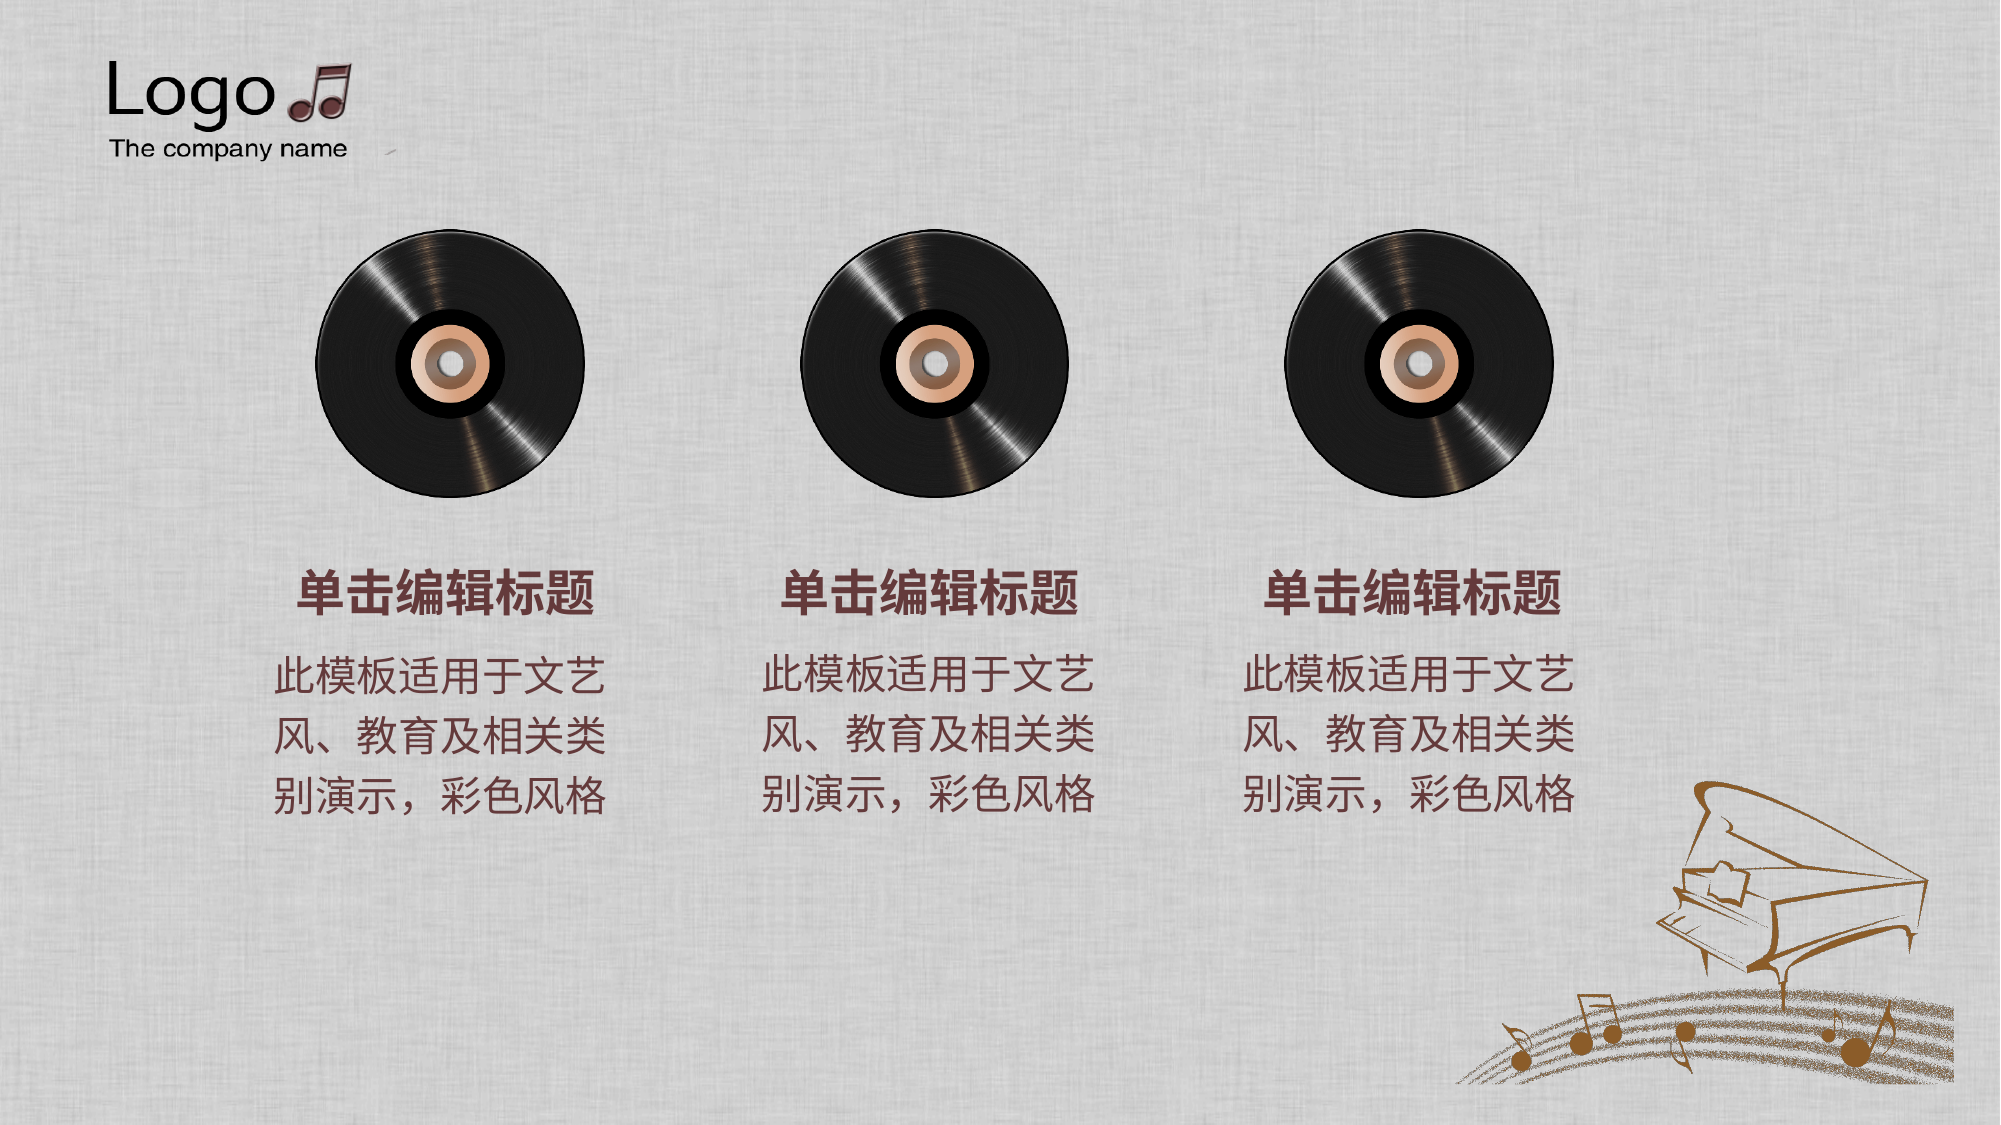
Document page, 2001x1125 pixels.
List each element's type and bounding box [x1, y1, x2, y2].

text_box [746, 541, 1227, 828]
picture [0, 0, 2000, 1125]
text_box [1227, 541, 1773, 828]
text_box [258, 541, 806, 830]
